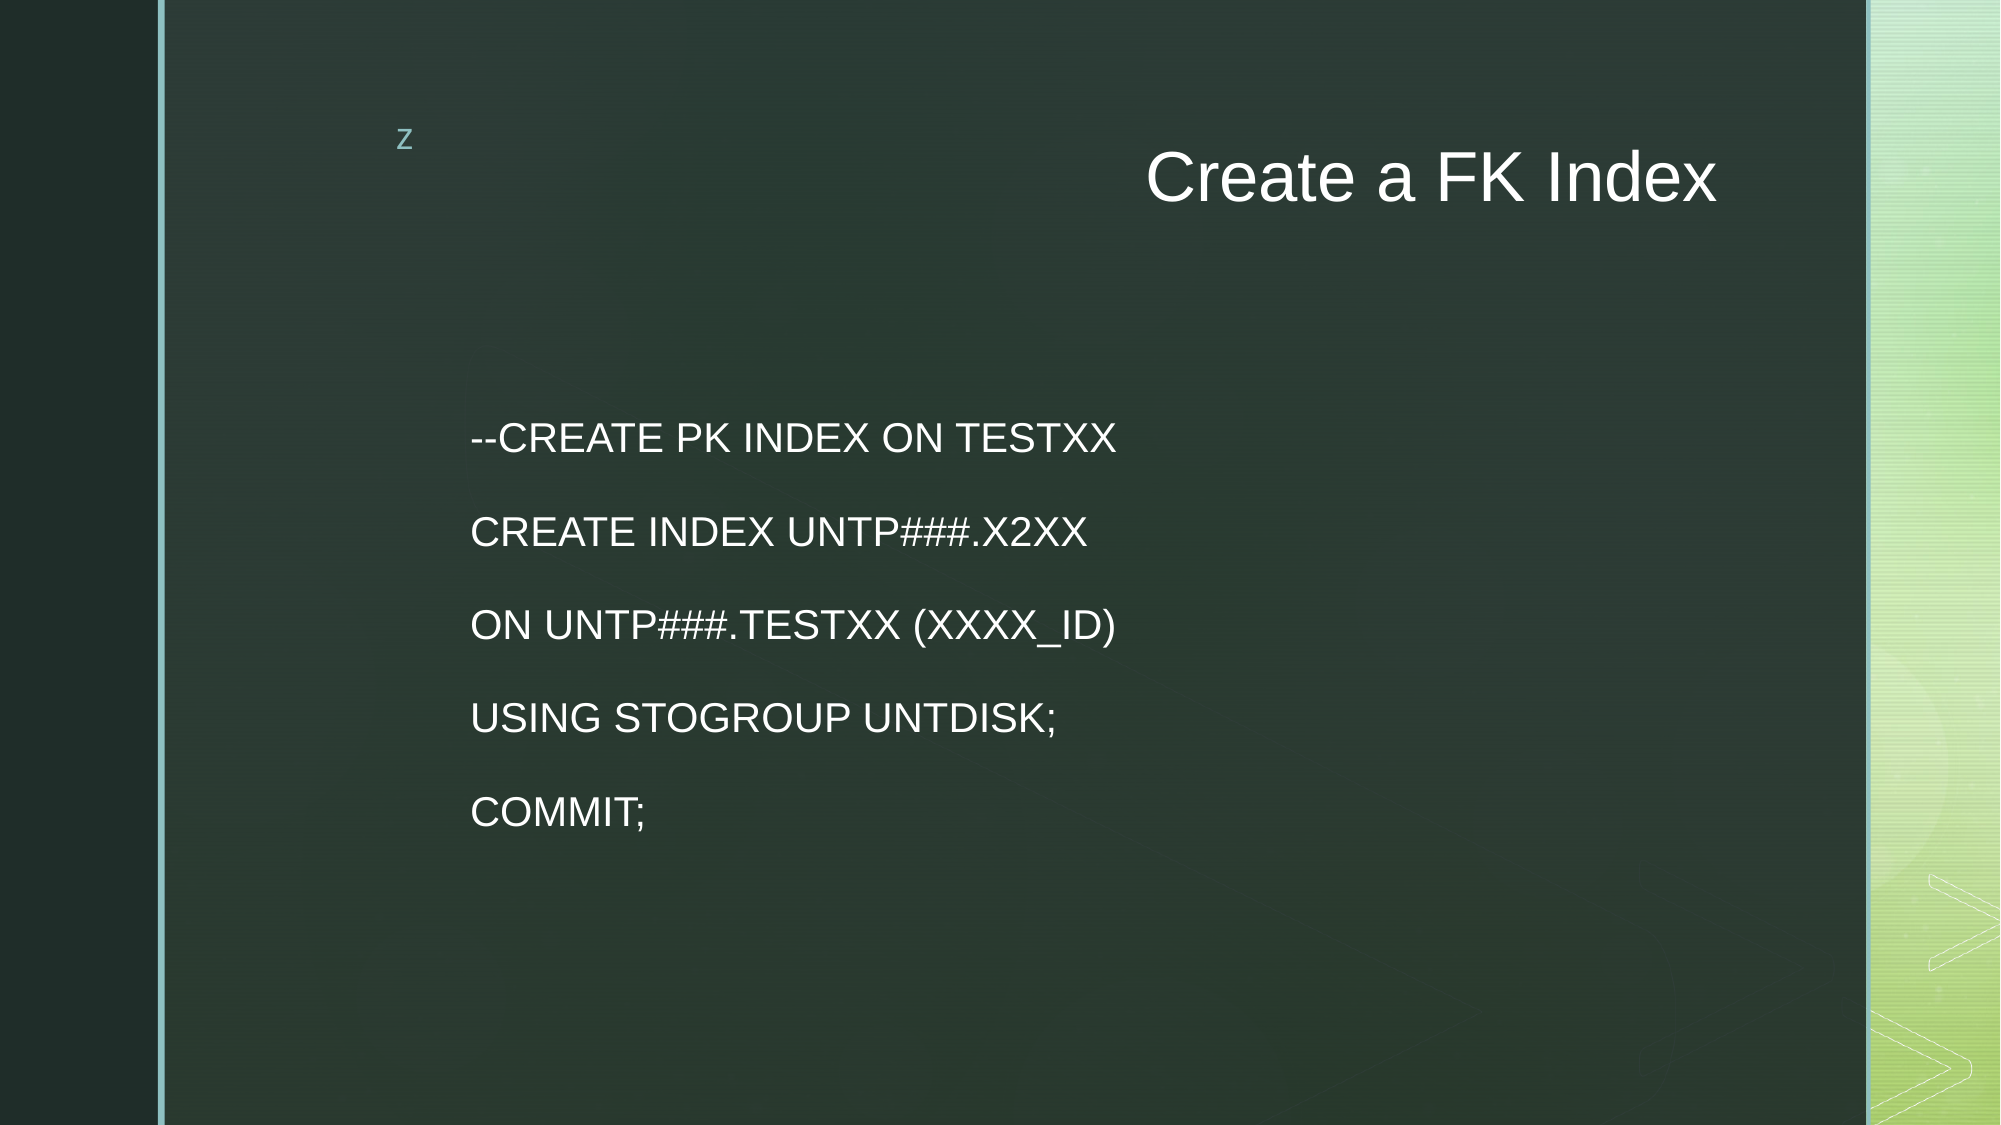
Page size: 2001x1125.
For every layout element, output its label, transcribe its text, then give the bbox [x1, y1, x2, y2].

list --CREATE PK INDEX ON TESTXX CREATE INDEX UNTP###.X2XX ON UNTP###.TESTXX (XXXX_ID) USING STOGROUP UNTDISK; COMMIT; [454, 336, 1734, 993]
picture [1871, 0, 2001, 1125]
title Create a FK Index [428, 132, 1734, 310]
